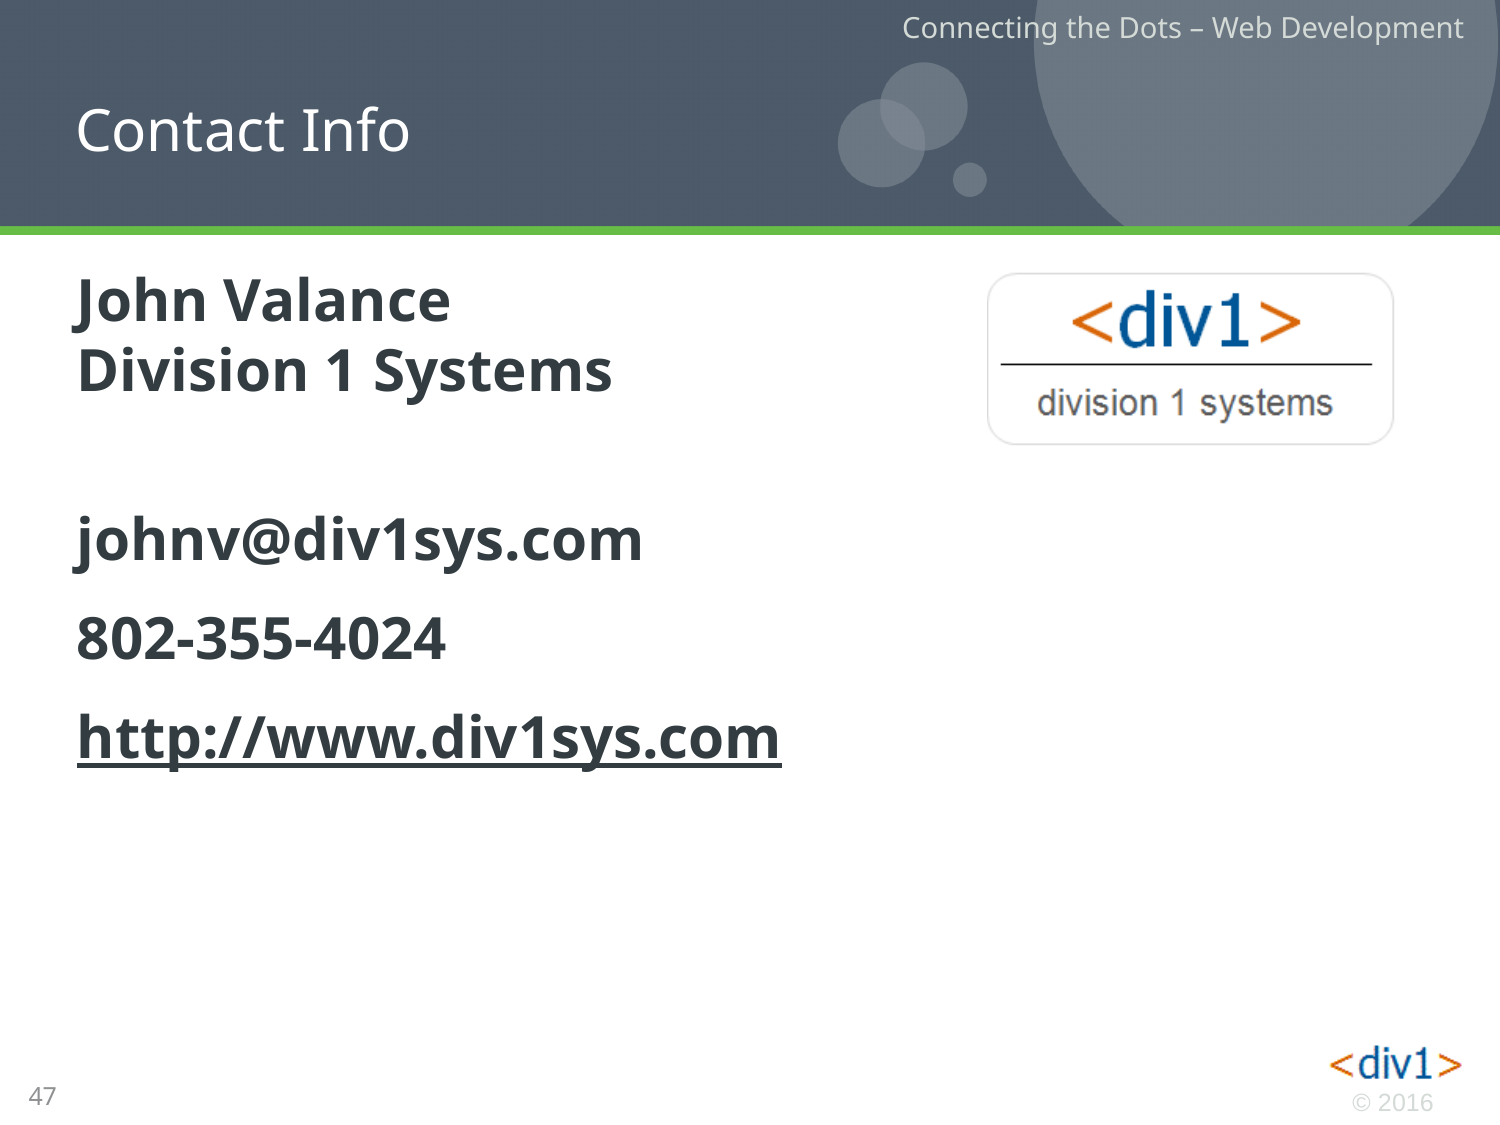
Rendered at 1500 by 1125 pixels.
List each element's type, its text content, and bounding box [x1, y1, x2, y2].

picture [987, 270, 1399, 451]
picture [0, 0, 1500, 235]
title Contact Info [74, 49, 1426, 171]
picture [1325, 1030, 1468, 1098]
list John Valance Division 1 Systems johnv@div1sys.com 802-355-4024 http://www.div1sys.com [76, 255, 1428, 999]
